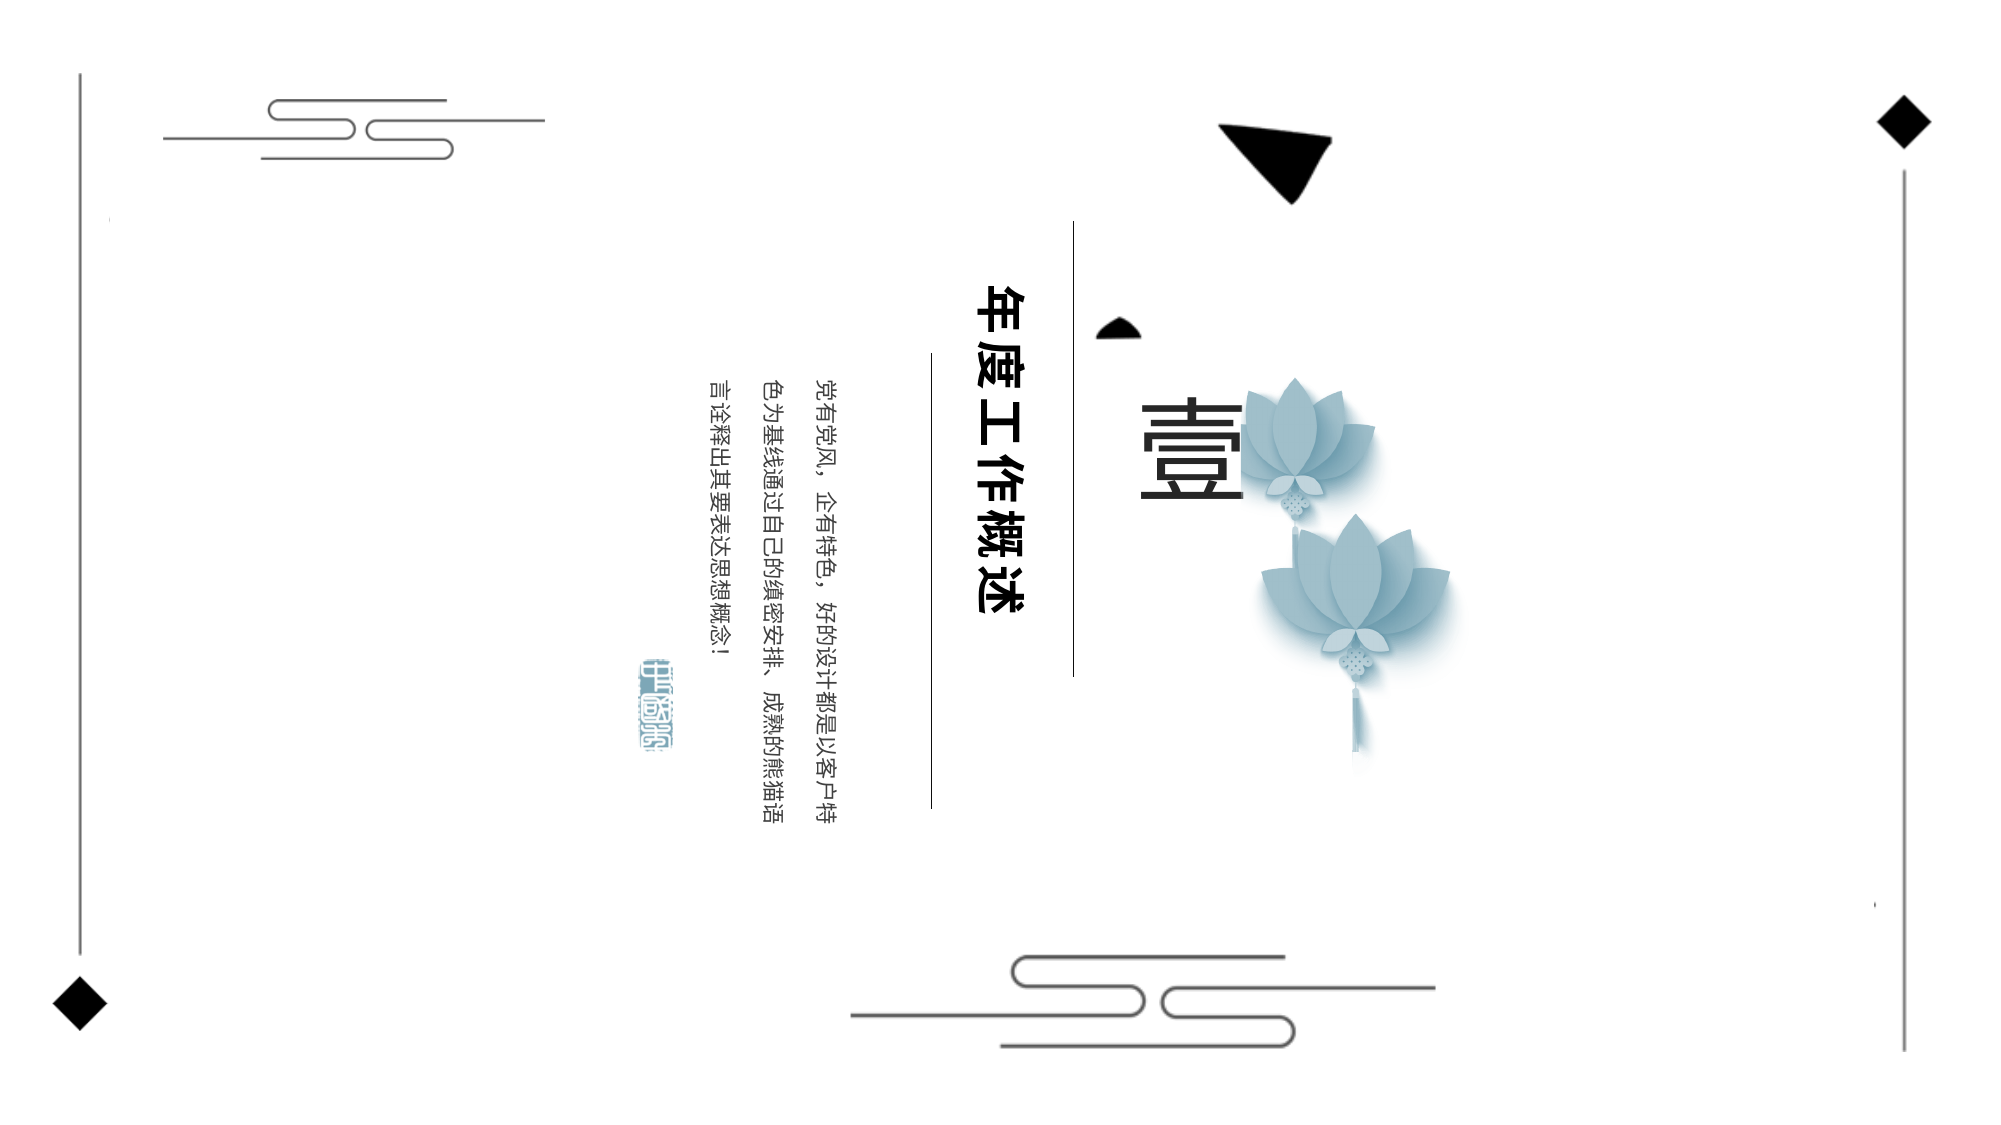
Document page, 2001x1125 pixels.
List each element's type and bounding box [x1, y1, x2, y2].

text_box [33, 59, 1950, 1069]
